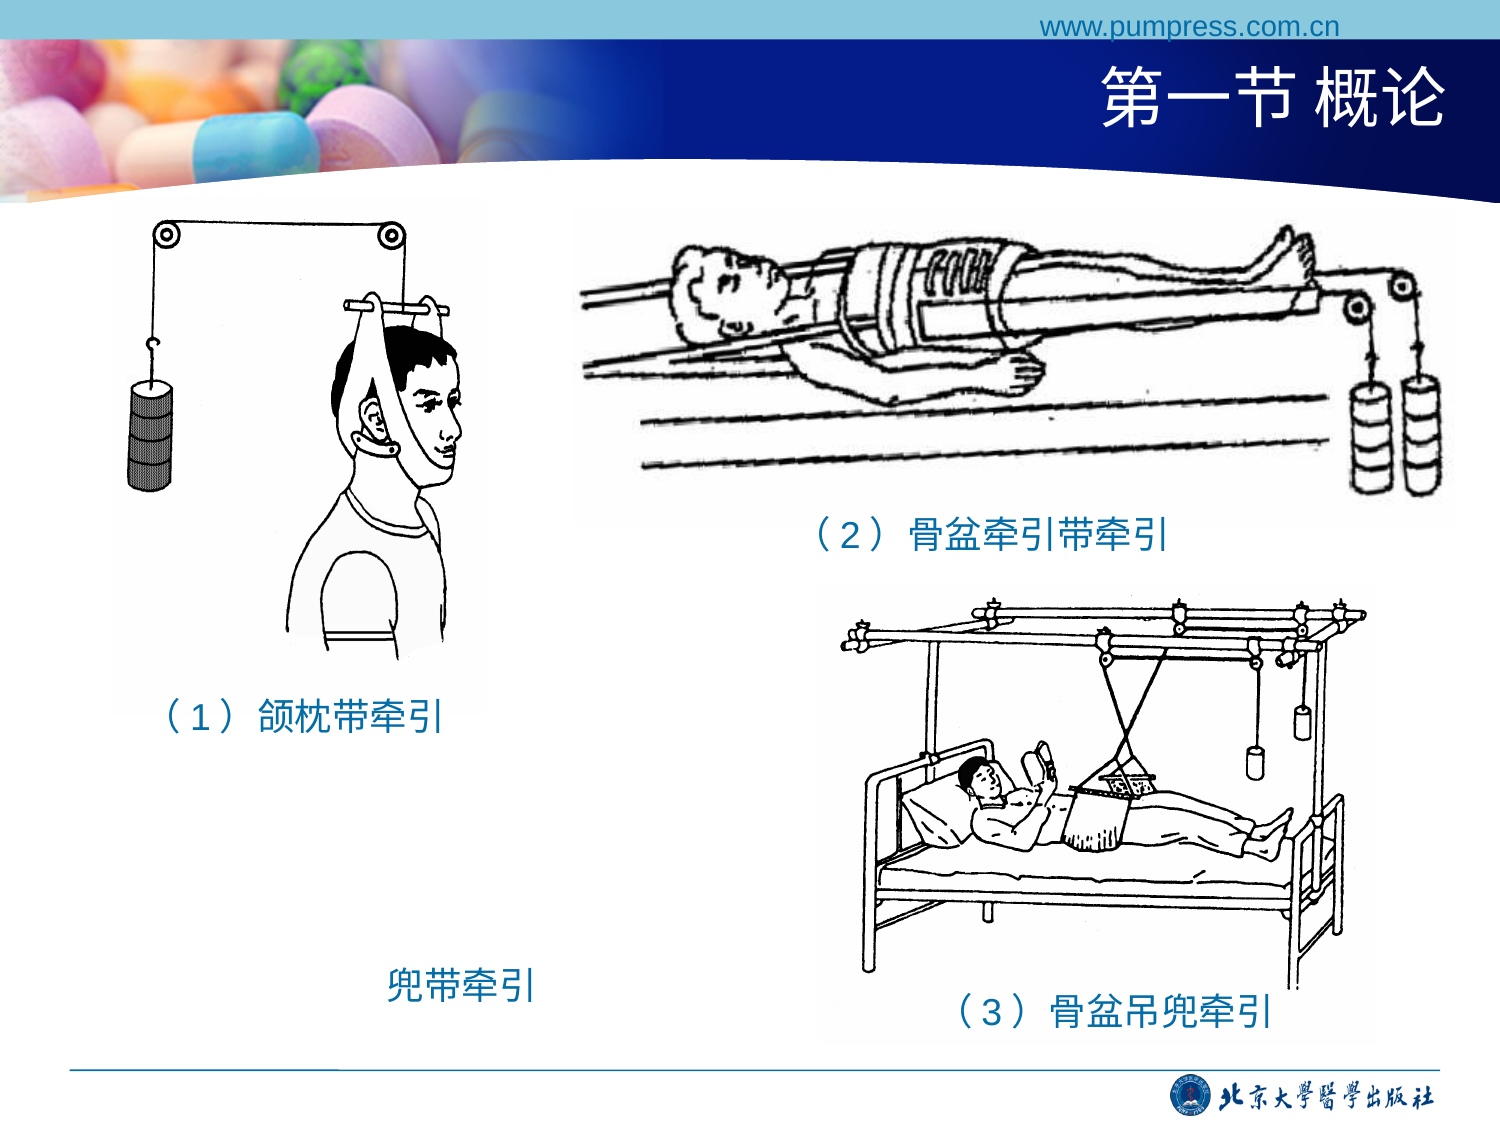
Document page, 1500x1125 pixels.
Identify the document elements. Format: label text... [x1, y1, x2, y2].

text_box （1）颌枕带牵引 [129, 725, 469, 746]
text_box 兜带牵引 [372, 955, 552, 1015]
picture [818, 583, 1378, 1045]
picture [0, 40, 1500, 203]
picture [1170, 1074, 1436, 1118]
slide_number www.pumpress.com.cn [1025, 0, 1463, 38]
picture [111, 196, 486, 717]
text_box （2）骨盆牵引带牵引 [778, 535, 1185, 564]
title 第一节 概论 [137, 49, 1463, 143]
picture [572, 206, 1455, 527]
